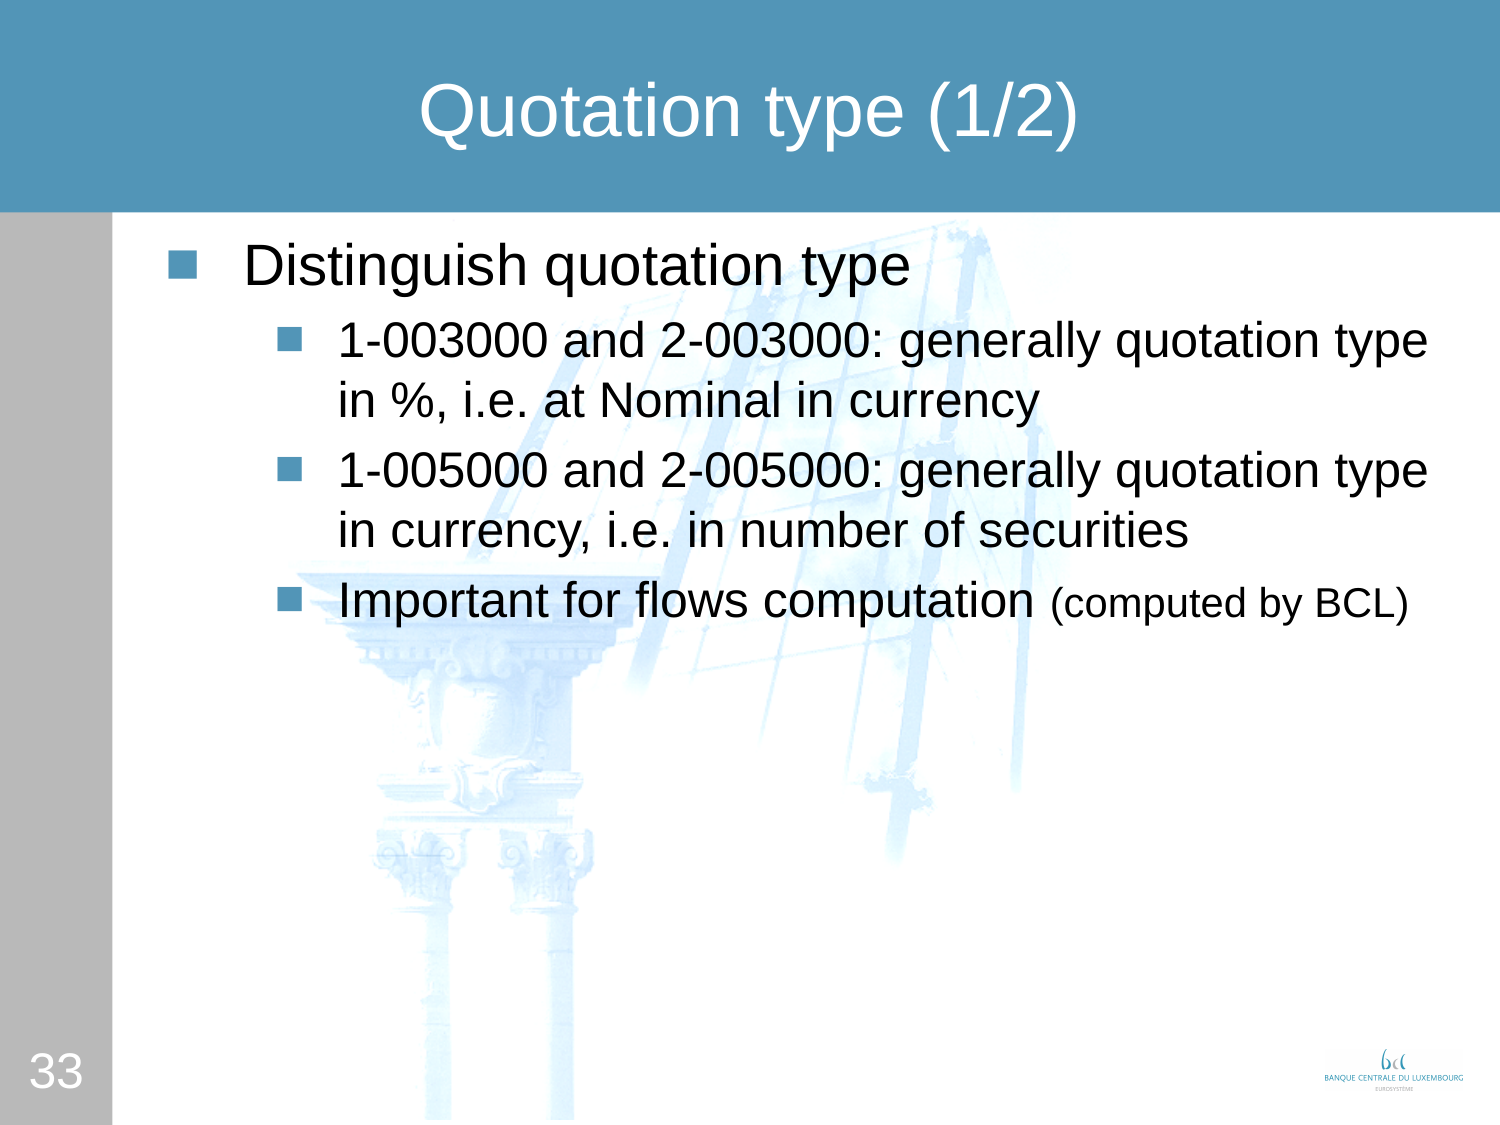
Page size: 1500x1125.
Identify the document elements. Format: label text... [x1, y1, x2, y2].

title Quotation type (1/2) [0, 0, 1500, 213]
picture [287, 213, 1500, 1120]
slide_number 33 [0, 1012, 113, 1125]
list Distinguish quotation type 1-003000 and 2-003000: generally quotation type in %, i.e. at Nominal in currency 1-005000 and 2-005000: generally quotation type in currency, i.e. in number of securities Important for flows computation (computed by BCL) [149, 219, 1463, 1071]
